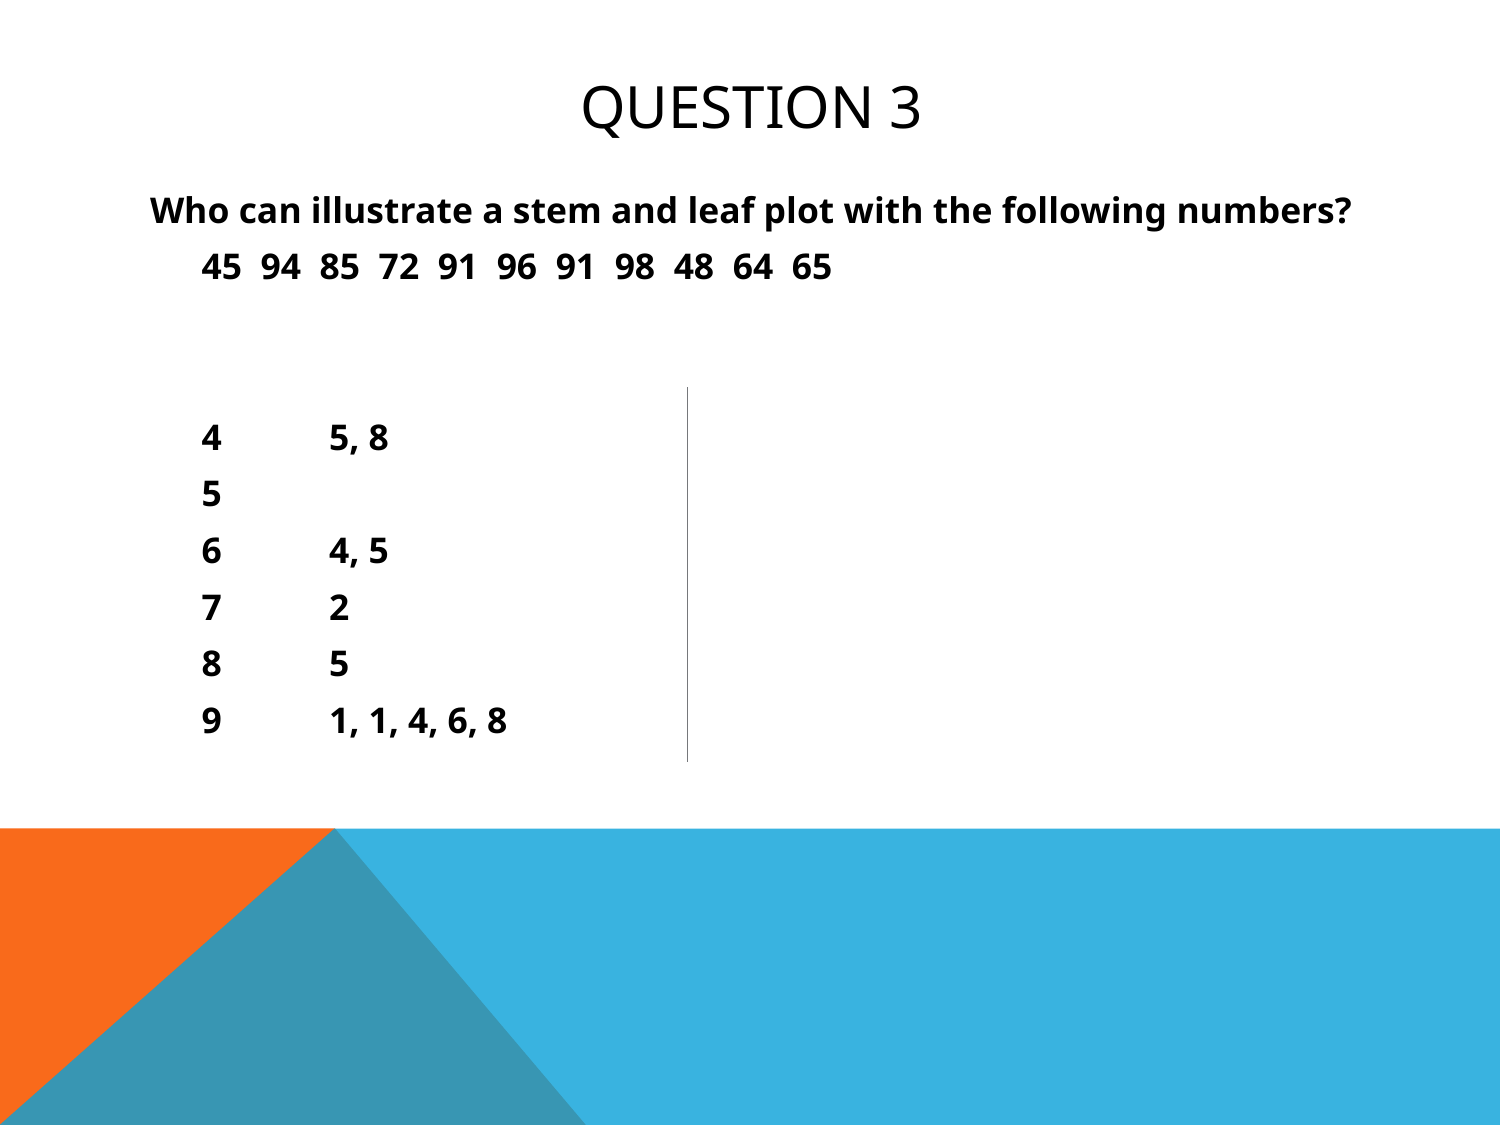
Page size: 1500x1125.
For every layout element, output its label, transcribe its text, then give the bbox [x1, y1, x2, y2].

title Question 3 [135, 60, 1369, 150]
list Who can illustrate a stem and leaf plot with the following numbers? 45 94 85 72 91 96 91 98 48 64 65 4 5, 8 5 6 4, 5 7 2 8 5 9 1, 1, 4, 6, 8 [135, 180, 1369, 768]
